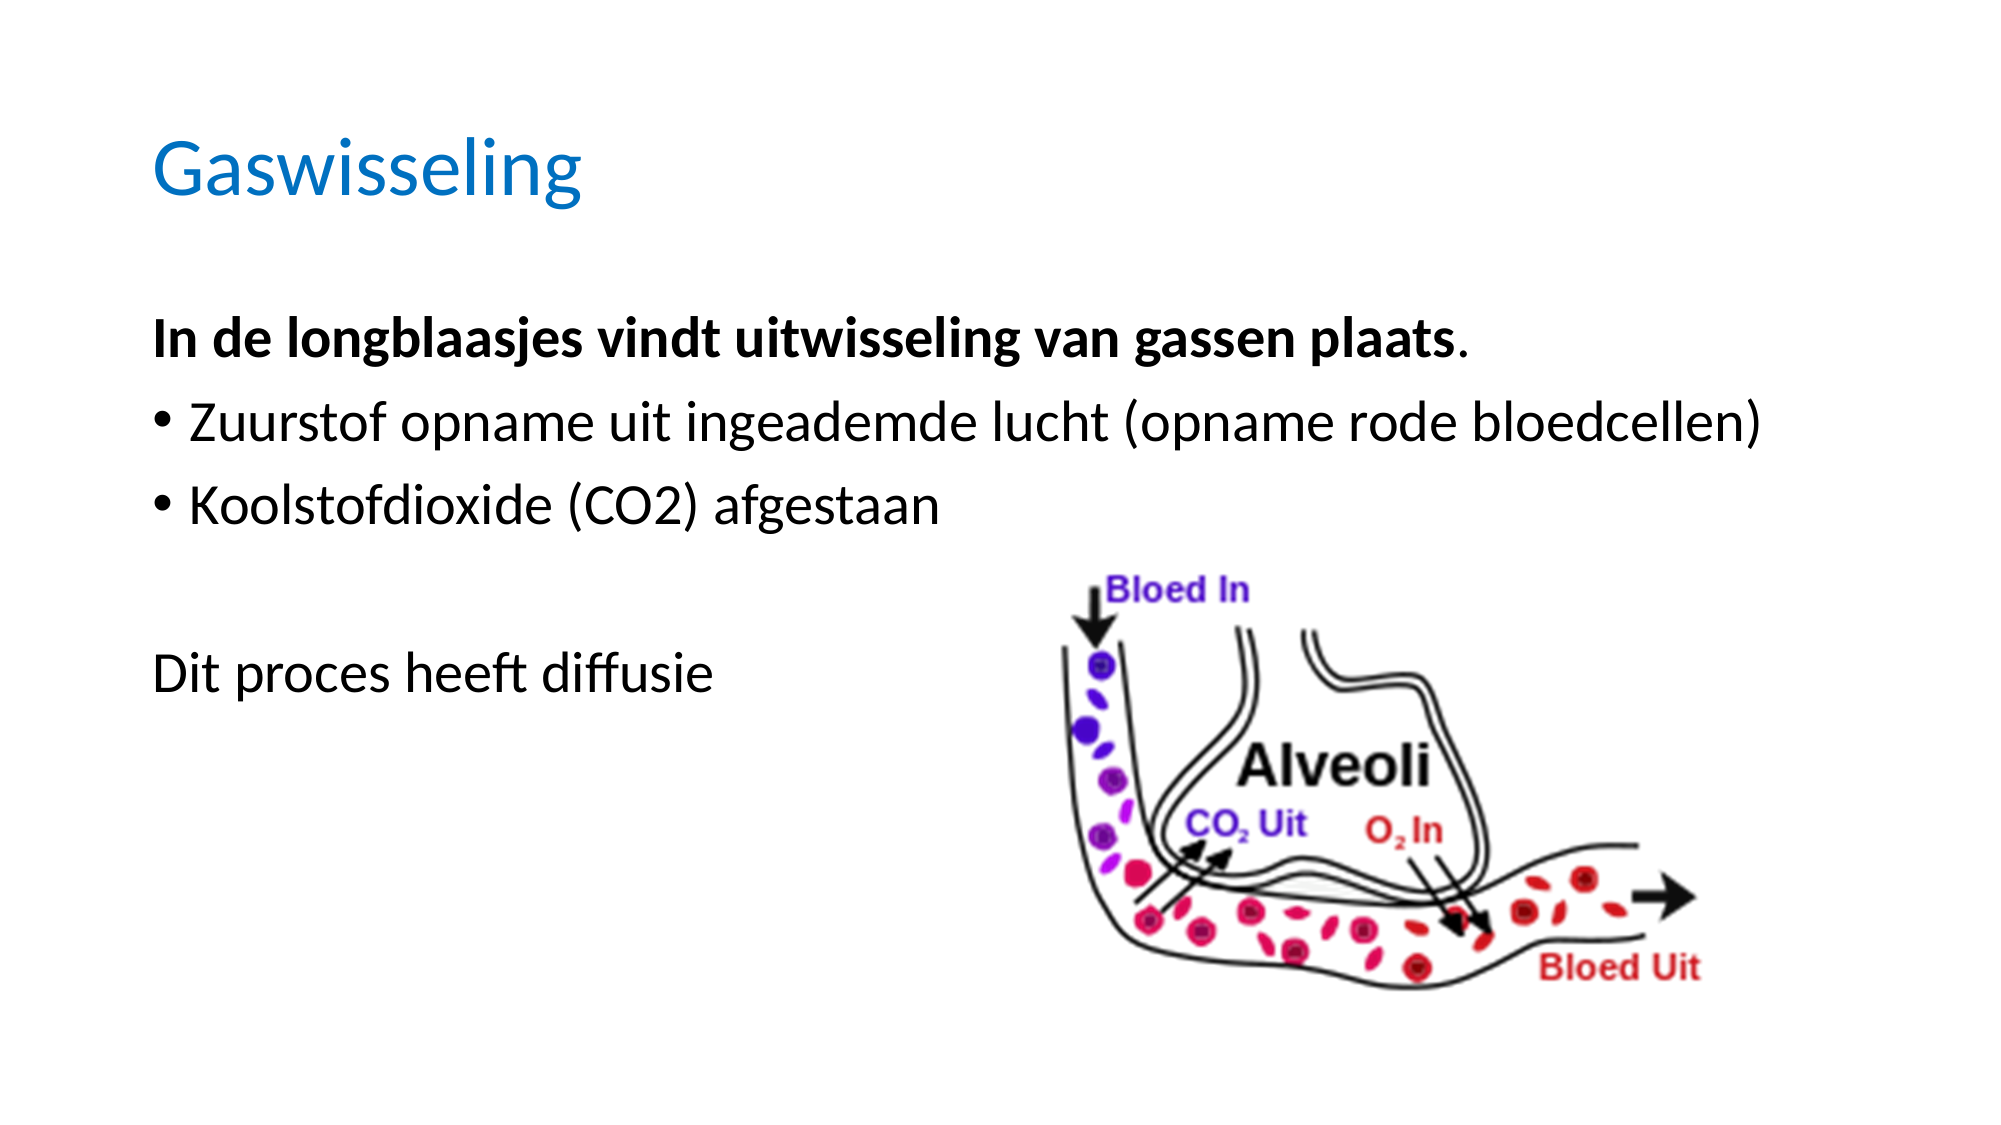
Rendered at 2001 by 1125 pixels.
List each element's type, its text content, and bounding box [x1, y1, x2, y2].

list In de longblaasjes vindt uitwisseling van gassen plaats. Zuurstof opname uit ingeademde lucht (opname rode bloedcellen) Koolstofdioxide (CO2) afgestaan Dit proces heeft diffusie [137, 299, 1863, 1014]
picture [1045, 562, 1745, 1000]
title Gaswisseling [137, 59, 1863, 278]
